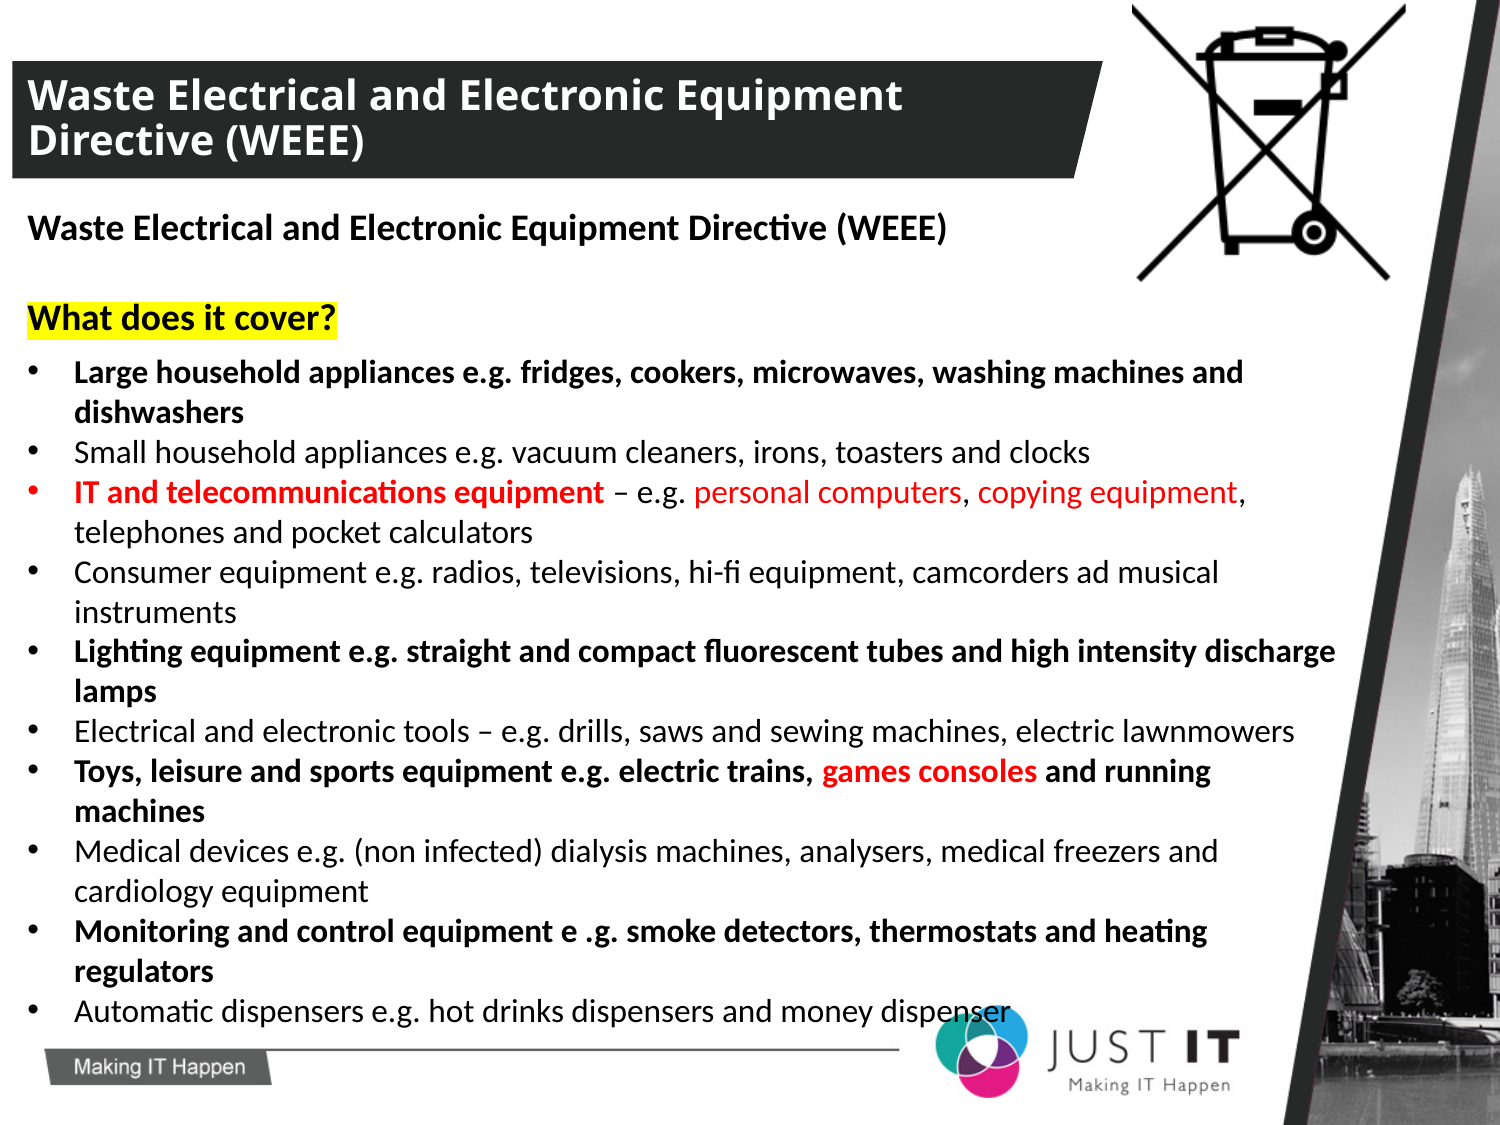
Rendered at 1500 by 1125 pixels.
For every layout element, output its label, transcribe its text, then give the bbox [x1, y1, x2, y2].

text_box [11, 60, 1105, 180]
title Waste Electrical and Electronic Equipment Directive (WEEE) [12, 61, 1077, 179]
picture [0, 0, 1500, 1125]
text_box Waste Electrical and Electronic Equipment Directive (WEEE) What does it cover? Large household appliances e.g. fridges, cookers, microwaves, washing machines and dishwashers Small household appliances e.g. vacuum cleaners, irons, toasters and clocks IT and telecommunications equipment – e.g. personal computers, copying equipment, telephones and pocket calculators Consumer equipment e.g. radios, televisions, hi-fi equipment, camcorders ad musical instruments Lighting equipment e.g. straight and compact fluorescent tubes and high intensity discharge lamps Electrical and electronic tools – e.g. drills, saws and sewing machines, electric lawnmowers Toys, leisure and sports equipment e.g. electric trains, games consoles and running machines Medical devices e.g. (non infected) dialysis machines, analysers, medical freezers and cardiology equipment Monitoring and control equipment e .g. smoke detectors, thermostats and heating regulators Automatic dispensers e.g. hot drinks dispensers and money dispenser [12, 195, 1357, 1082]
